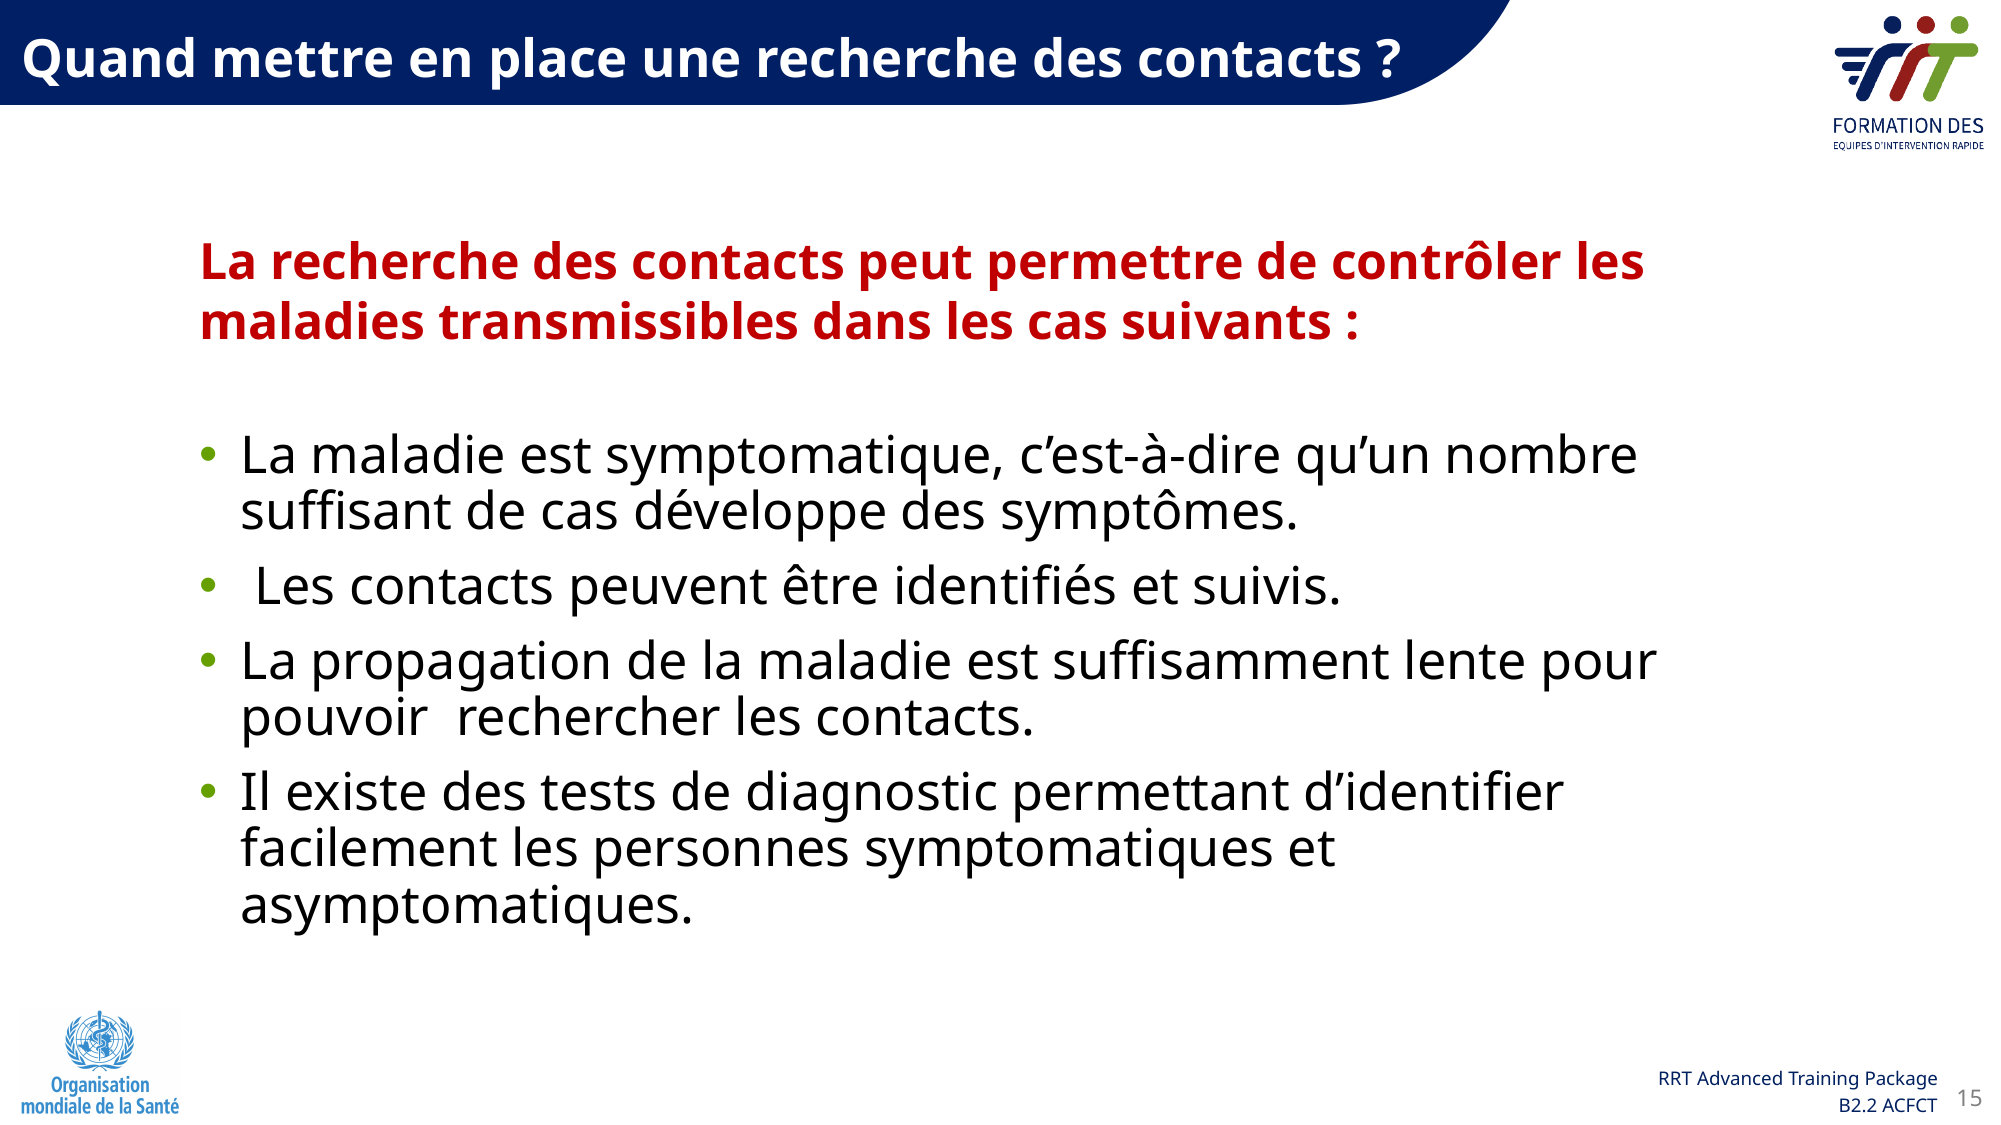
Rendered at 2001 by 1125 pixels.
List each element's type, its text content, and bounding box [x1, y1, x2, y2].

title Quand mettre en place une recherche des contacts ? [13, 23, 1475, 131]
picture [0, 0, 1533, 105]
text_box La recherche des contacts peut permettre de contrôler les maladies transmissibles dans les cas suivants : La maladie est symptomatique, c’est-à-dire qu’un nombre suffisant de cas développe des symptômes. Les contacts peuvent être identifiés et suivis. La propagation de la maladie est suffisamment lente pour pouvoir rechercher les contacts. Il existe des tests de diagnostic permettant d’identifier facilement les personnes symptomatiques et asymptomatiques. [184, 221, 1816, 937]
picture [20, 1009, 180, 1115]
picture [1833, 15, 1984, 151]
